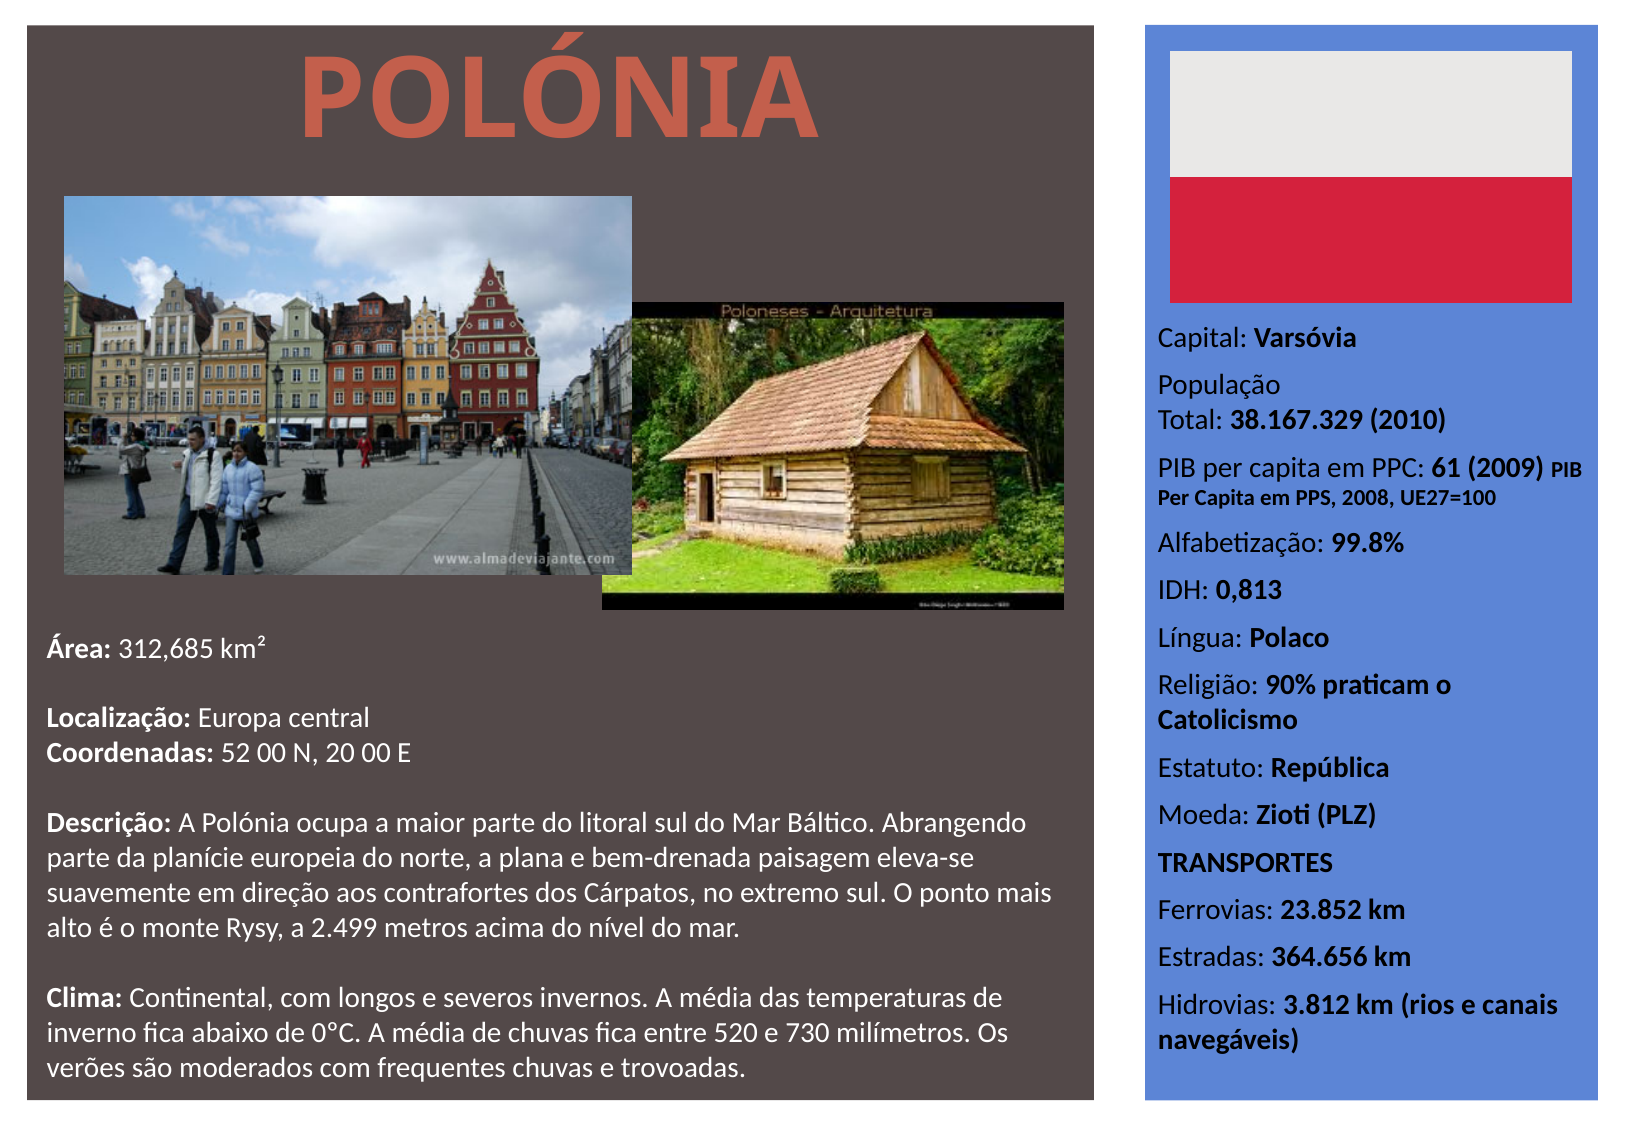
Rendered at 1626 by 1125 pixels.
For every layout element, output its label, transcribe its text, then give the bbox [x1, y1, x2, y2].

text_box polónia [280, 17, 835, 168]
text_box Área: 312,685 km² Localização: Europa central Coordenadas: 52 00 N, 20 00 E Descrição: A Polónia ocupa a maior parte do litoral sul do Mar Báltico. Abrangendo parte da planície europeia do norte, a plana e bem-drenada paisagem eleva-se suavemente em direção aos contrafortes dos Cárpatos, no extremo sul. O ponto mais alto é o monte Rysy, a 2.499 metros acima do nível do mar. Clima: Continental, com longos e severos invernos. A média das temperaturas de inverno fica abaixo de 0ºC. A média de chuvas fica entre 520 e 730 milímetros. Os verões são moderados com frequentes chuvas e trovoadas. [31, 621, 1094, 1091]
text_box Capital: Varsóvia População Total: 38.167.329 (2010) PIB per capita em PPC: 61 (2009) PIB Per Capita em PPS, 2008, UE27=100 Alfabetização: 99.8% IDH: 0,813 Língua: Polaco Religião: 90% praticam o Catolicismo Estatuto: República Moeda: Zioti (PLZ) TRANSPORTES Ferrovias: 23.852 km Estradas: 364.656 km Hidrovias: 3.812 km (rios e canais navegáveis) [1143, 310, 1604, 1063]
picture [64, 195, 1065, 611]
picture [1170, 51, 1573, 303]
